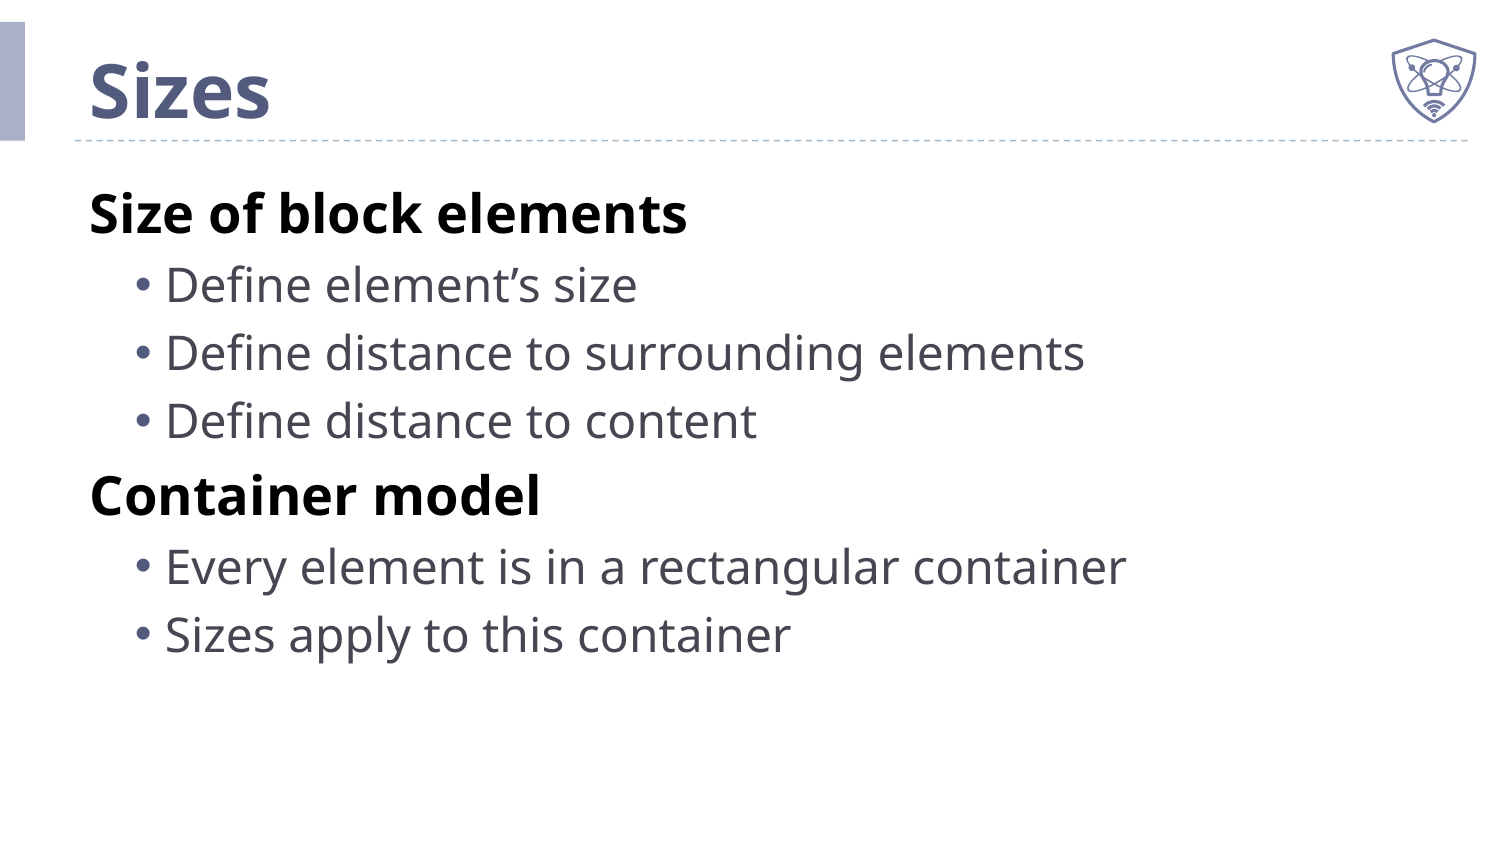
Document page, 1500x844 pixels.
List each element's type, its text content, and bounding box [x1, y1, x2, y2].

list Size of block elements Define element’s size Define distance to surrounding elements Define distance to content Container model Every element is in a rectangular container Sizes apply to this container [75, 171, 1475, 835]
title Sizes [75, 18, 1475, 141]
